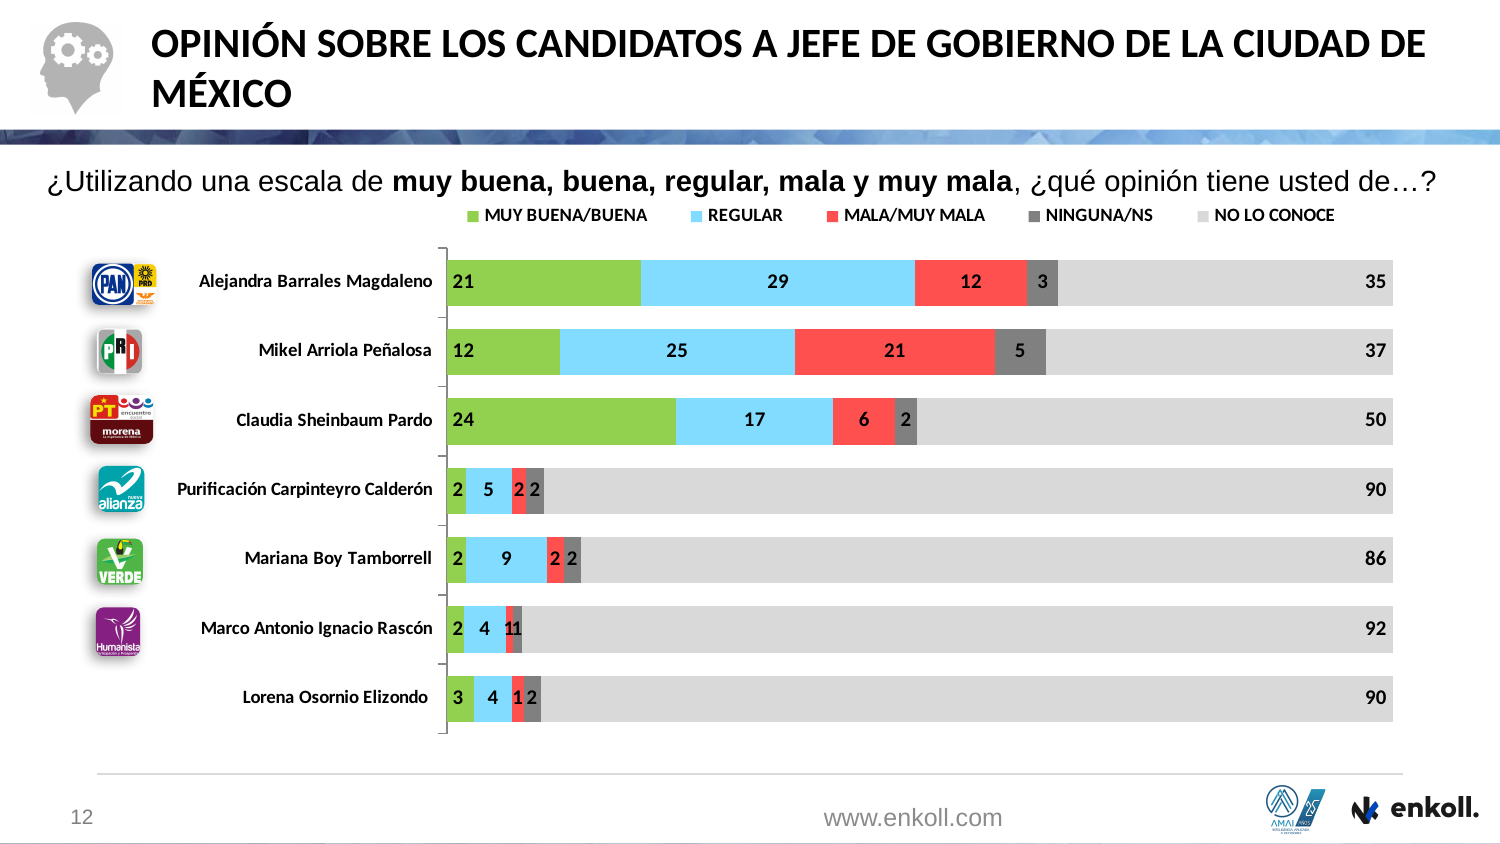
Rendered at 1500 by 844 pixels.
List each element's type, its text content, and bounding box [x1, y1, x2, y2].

text_box ¿Utilizando una escala de muy buena, buena, regular, mala y muy mala, ¿qué opinión tiene usted de…? [31, 154, 1460, 205]
picture [30, 22, 123, 115]
picture [96, 328, 143, 375]
picture [90, 394, 154, 445]
picture [98, 465, 145, 513]
picture [96, 538, 144, 585]
picture [0, 130, 1500, 144]
picture [1265, 784, 1326, 789]
picture [91, 263, 157, 306]
text_box www.enkoll.com [660, 793, 1167, 839]
picture [95, 607, 141, 657]
chart [145, 202, 1395, 735]
slide_number 12 [55, 789, 1500, 844]
title OPINIÓN SOBRE LOS CANDIDATOS A JEFE DE GOBIERNO DE LA CIUDAD DE MÉXICO [136, 10, 1474, 122]
